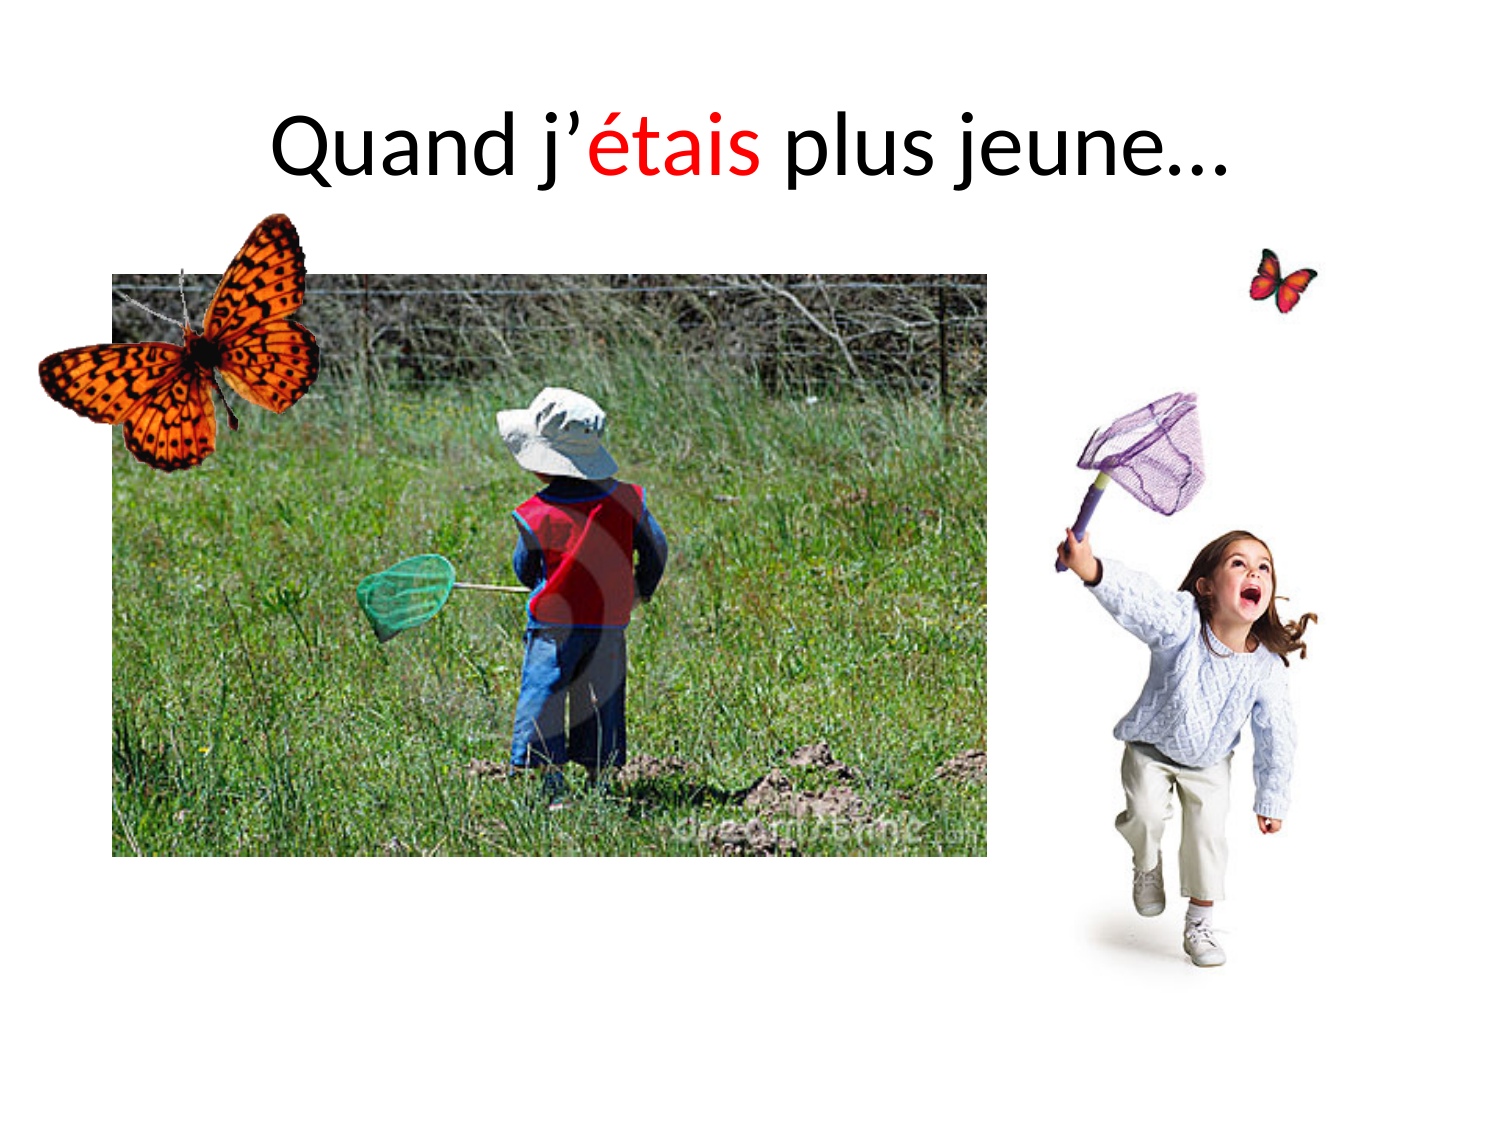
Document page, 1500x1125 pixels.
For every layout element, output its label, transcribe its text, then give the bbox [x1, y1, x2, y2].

picture [37, 212, 1457, 1054]
title Quand j’étais plus jeune… [75, 45, 1425, 233]
